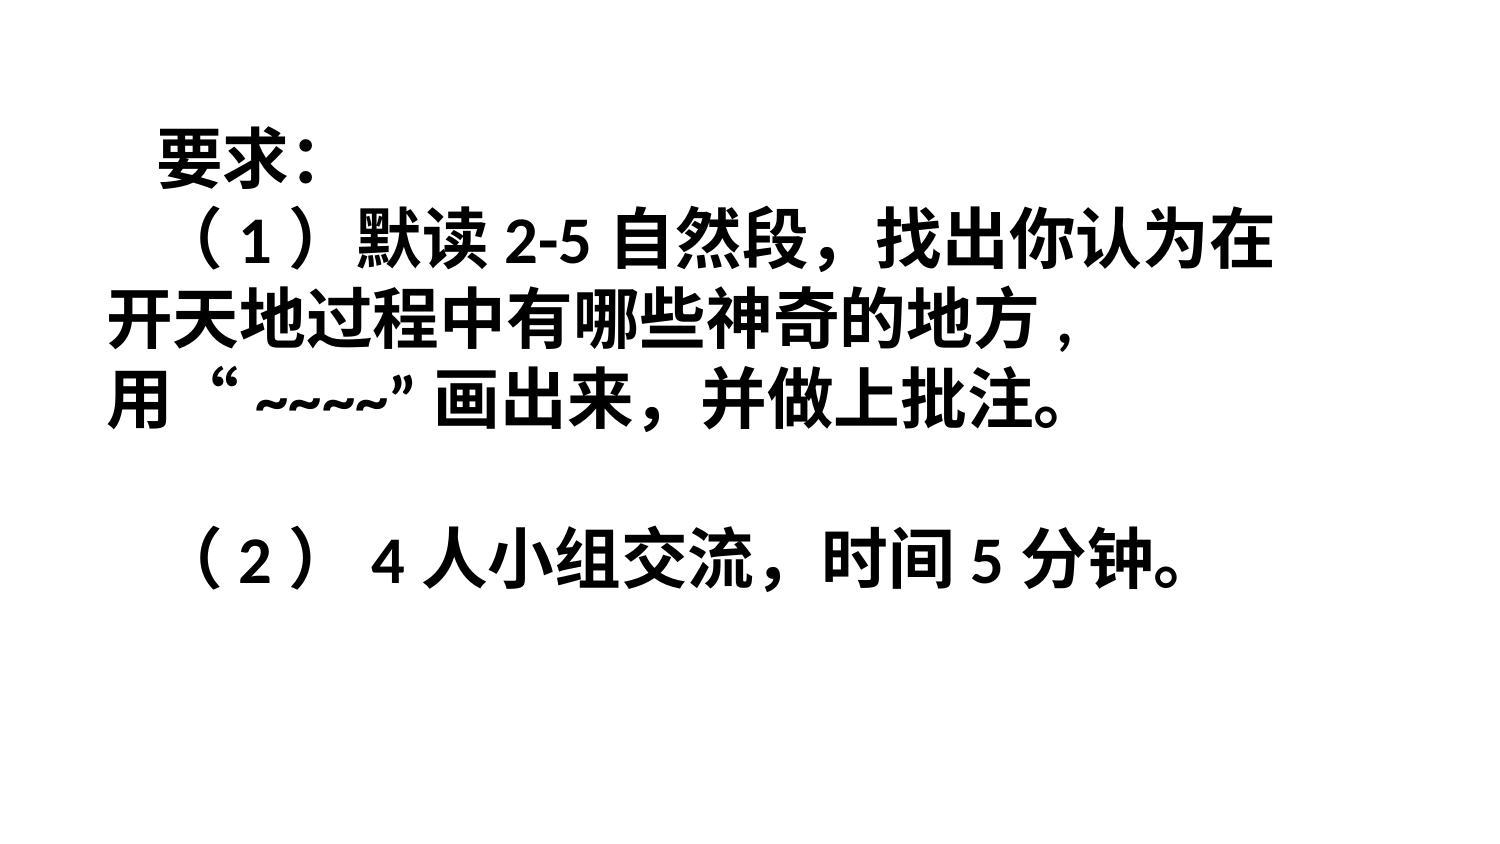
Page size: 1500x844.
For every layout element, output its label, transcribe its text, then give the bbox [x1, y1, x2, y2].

text_box 要求： （1）默读2-5自然段，找出你认为在开天地过程中有哪些神奇的地方,用“~~~~”画出来，并做上批注。 （2）4人小组交流，时间5分钟。 [91, 109, 1349, 605]
